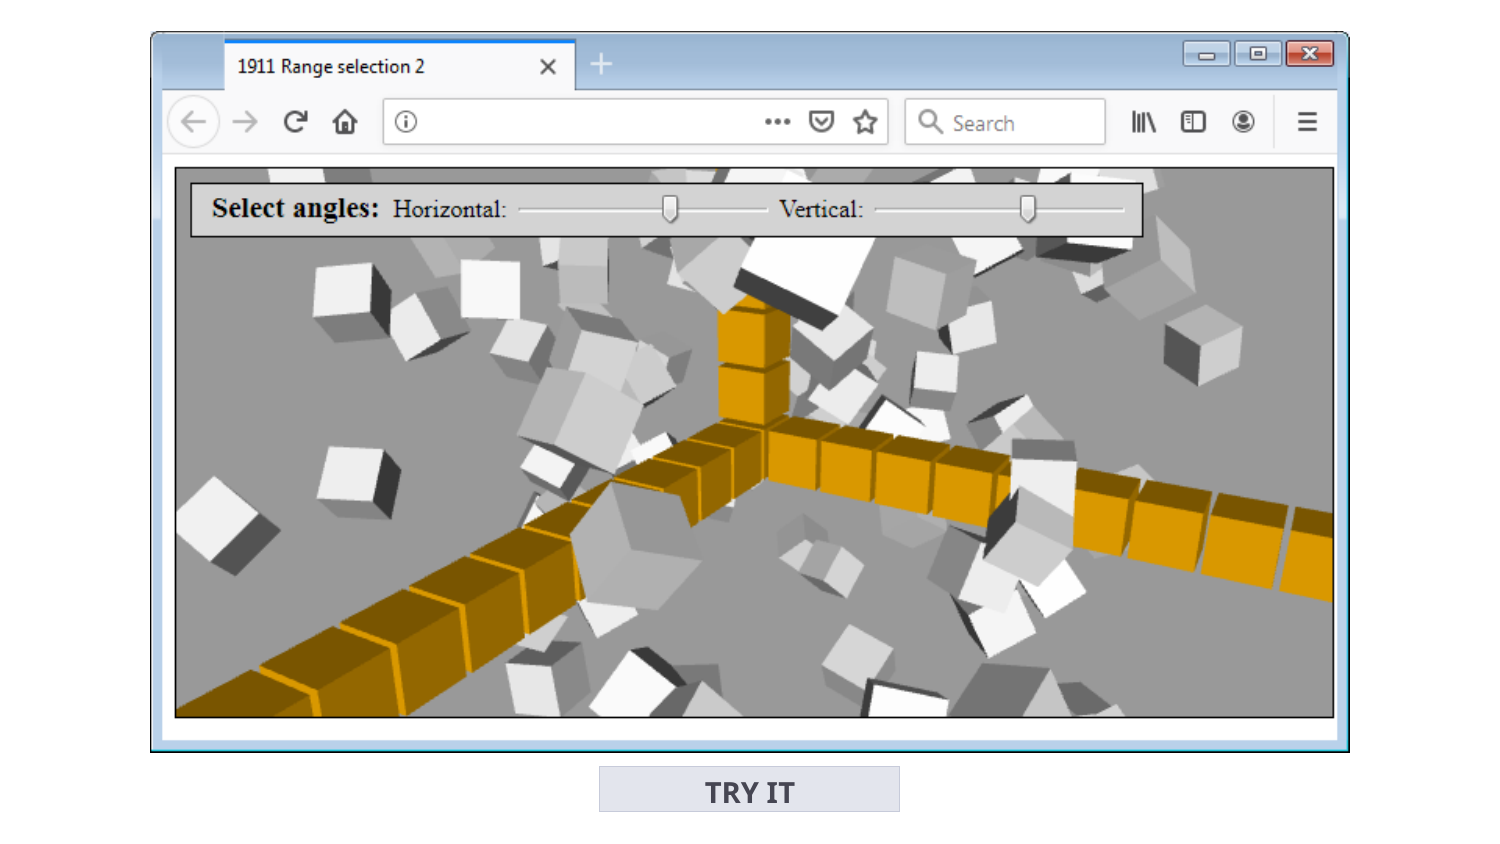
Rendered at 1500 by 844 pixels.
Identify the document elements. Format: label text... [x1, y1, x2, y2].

picture [149, 31, 1351, 753]
text_box TRY IT [599, 766, 900, 812]
